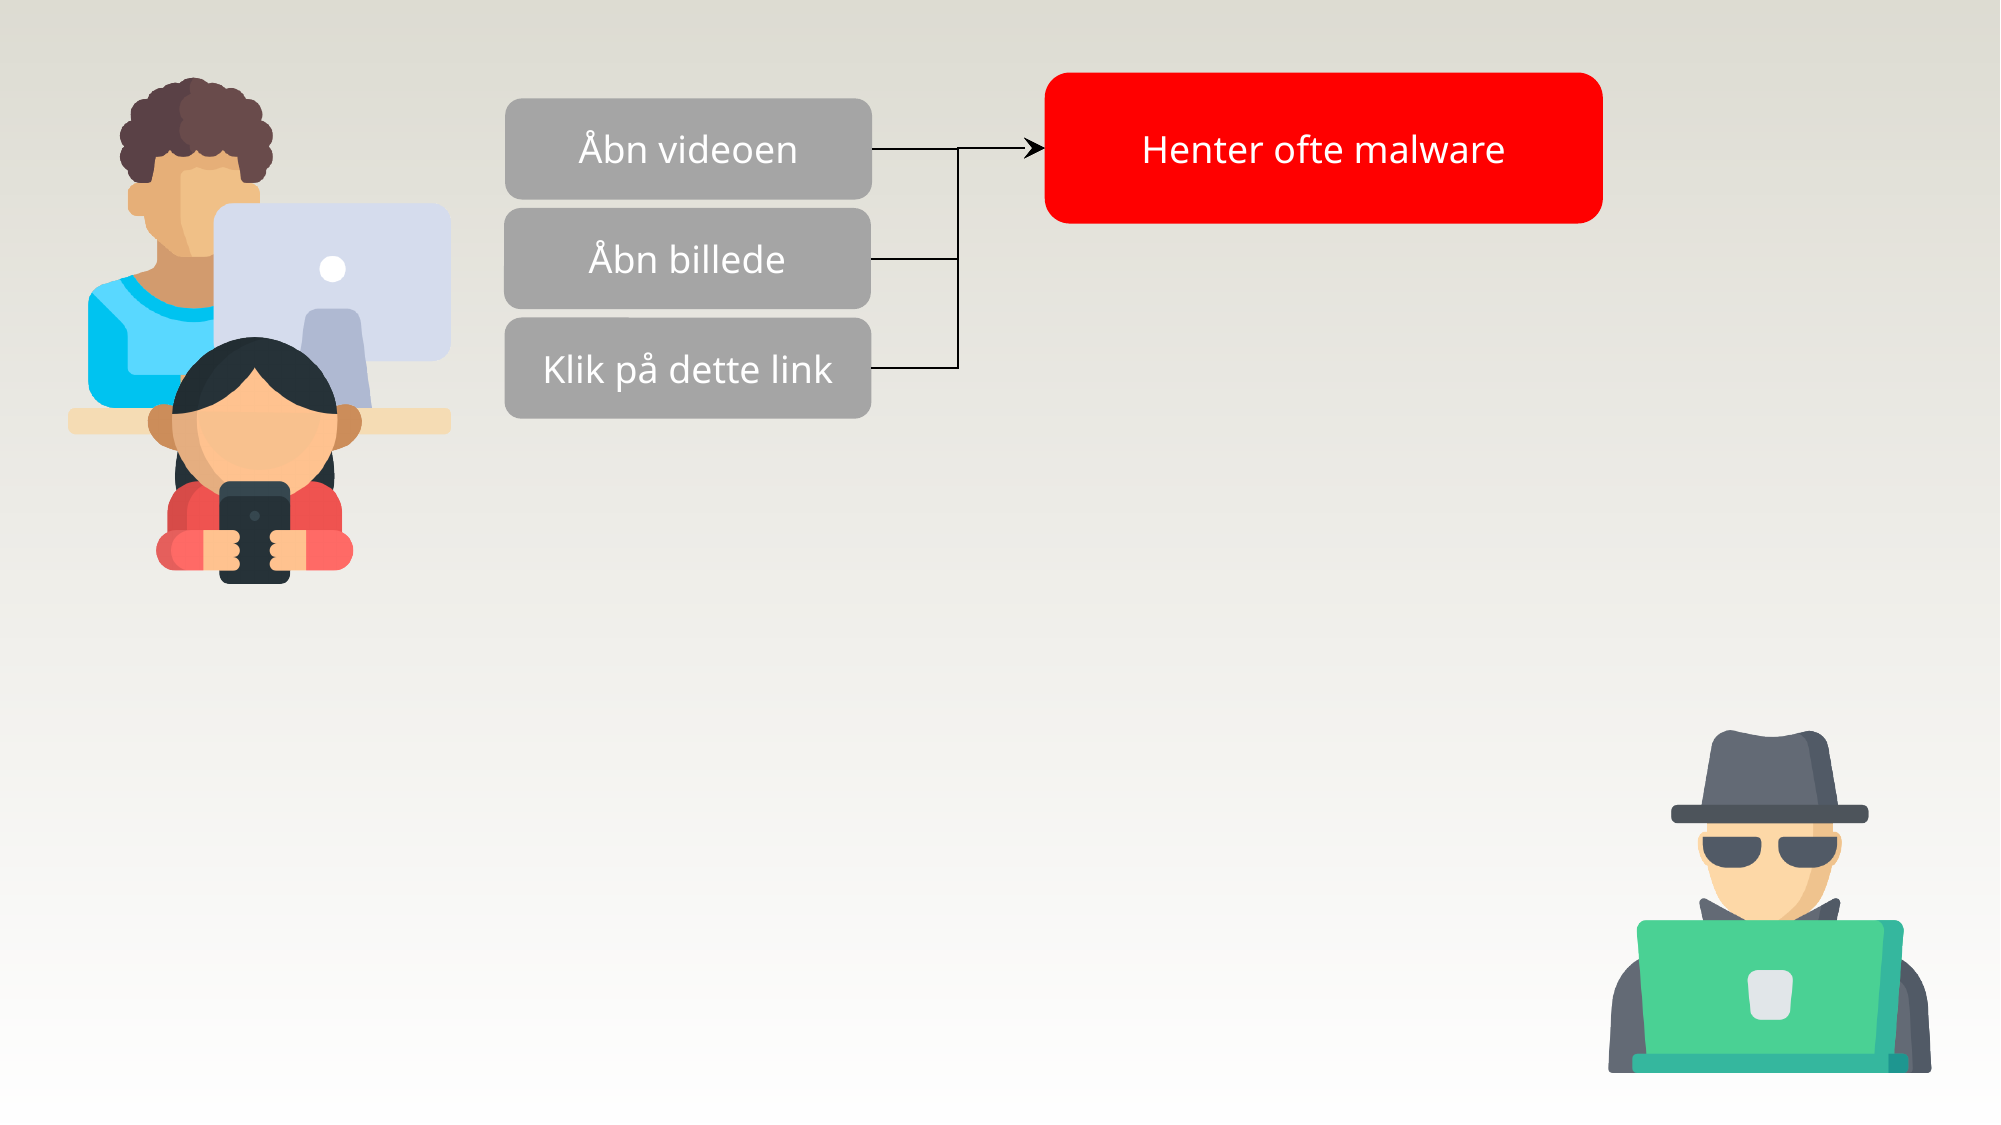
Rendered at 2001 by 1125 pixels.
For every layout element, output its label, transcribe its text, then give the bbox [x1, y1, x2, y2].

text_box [131, 337, 378, 584]
text_box Åbn videoen [505, 98, 873, 200]
picture [1598, 730, 1941, 1073]
text_box Henter ofte malware [1044, 72, 1603, 224]
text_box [871, 265, 1045, 369]
text_box Klik på dette link [504, 317, 872, 419]
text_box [870, 155, 1045, 259]
picture [67, 64, 451, 447]
text_box Åbn billede [503, 207, 866, 310]
